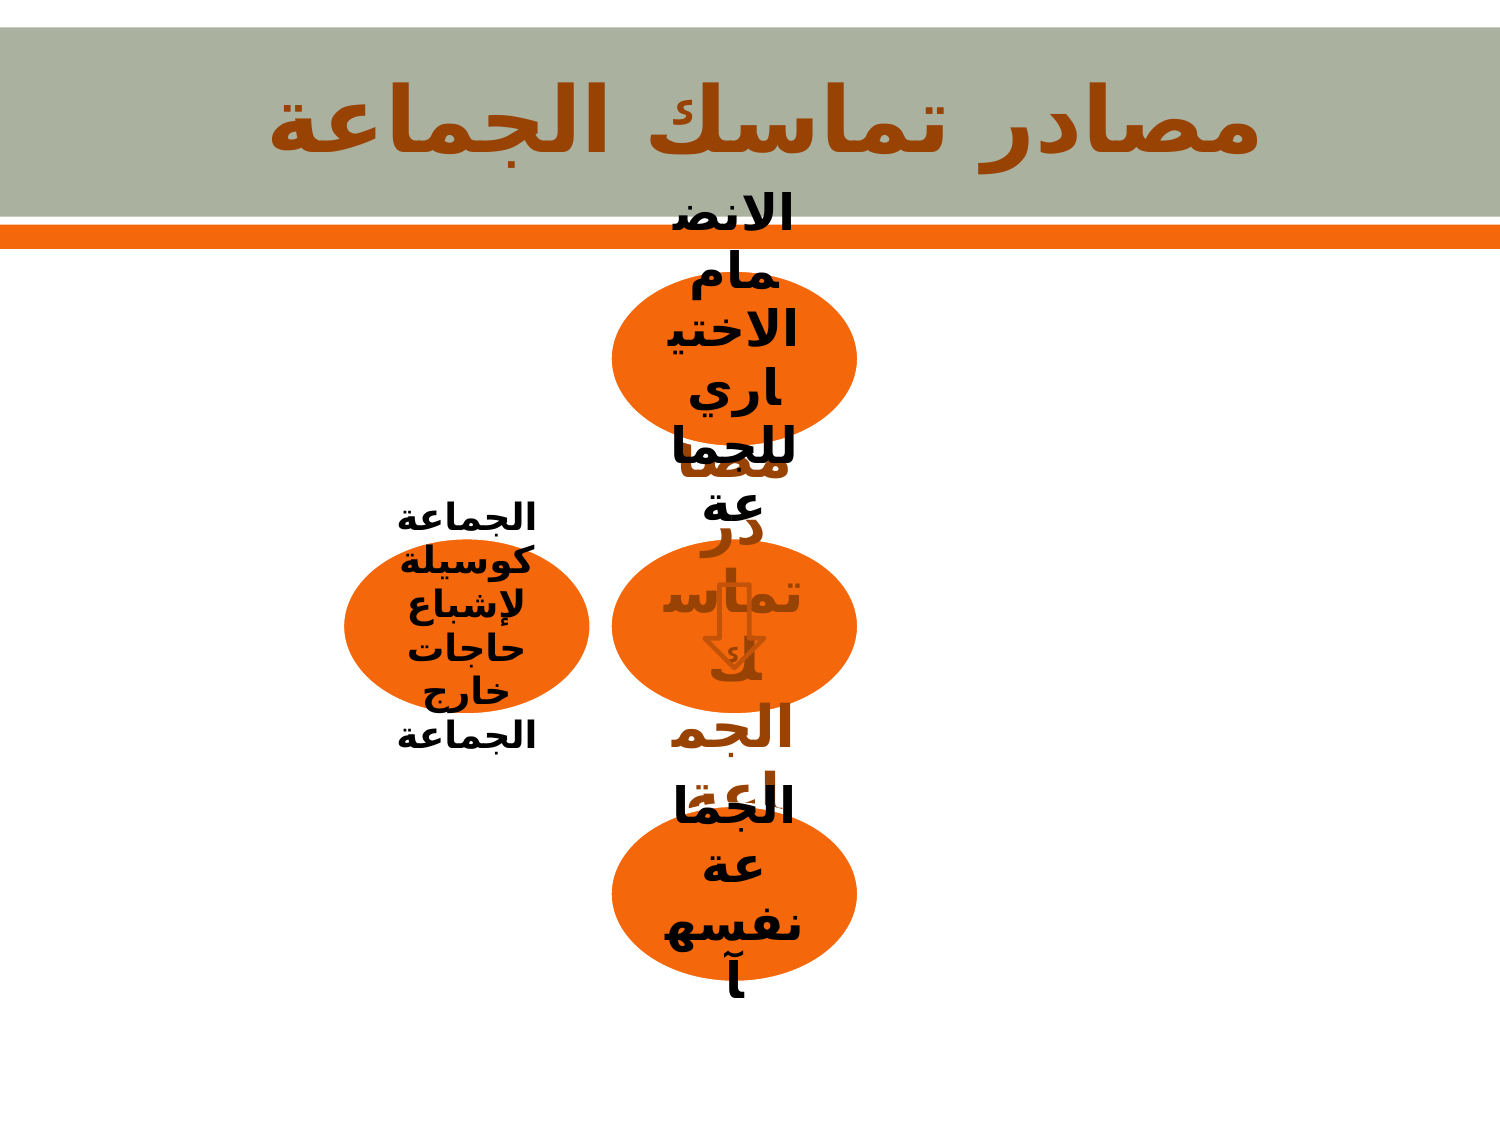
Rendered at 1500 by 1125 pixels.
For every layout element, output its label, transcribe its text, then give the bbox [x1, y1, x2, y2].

title مصادر تماسك الجماعة [75, 29, 1425, 213]
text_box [234, 269, 1235, 984]
